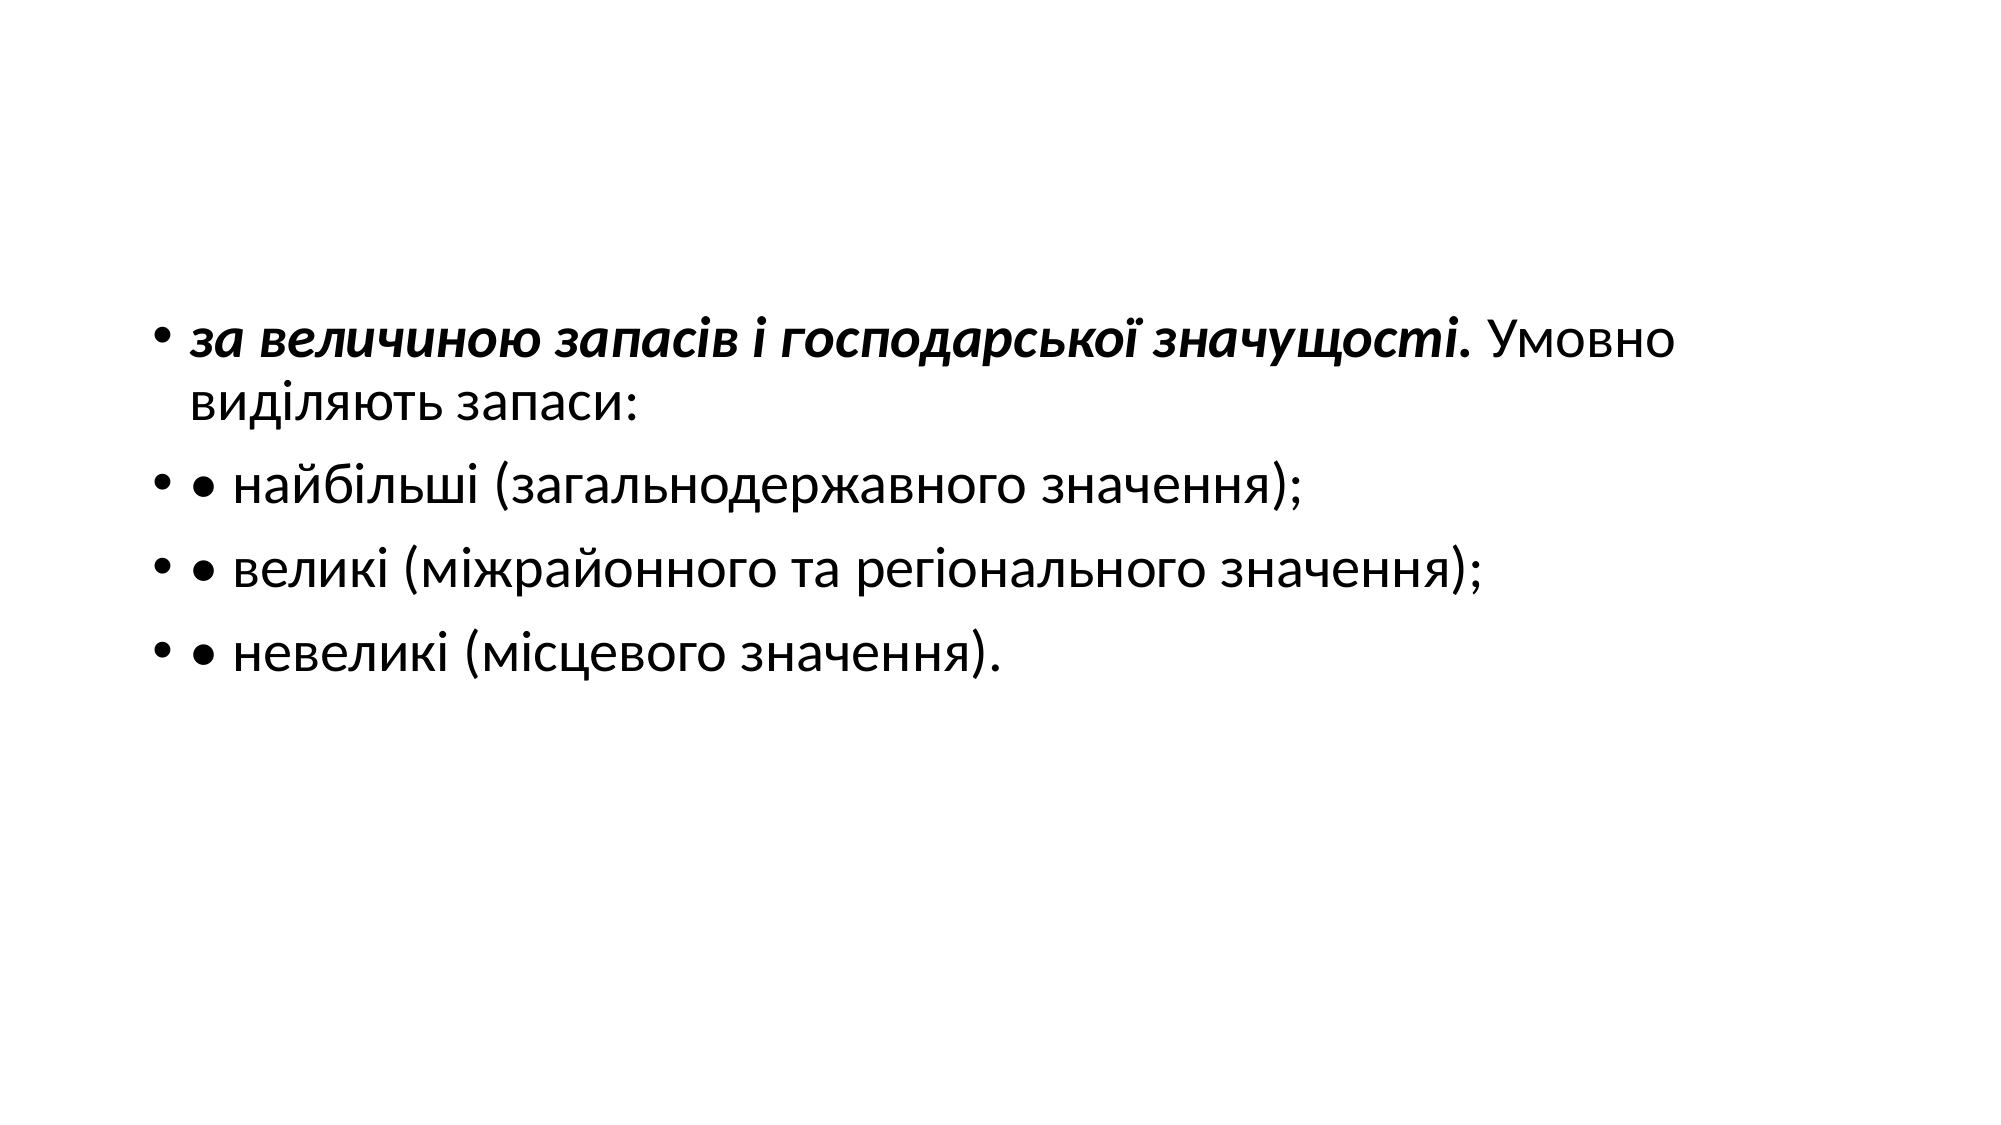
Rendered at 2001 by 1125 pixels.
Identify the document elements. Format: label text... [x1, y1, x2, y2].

list за величиною запасів і господарської значущості. Умовно виділяють запаси: • найбільші (загальнодержавного значення); • великі (міжрайонного та регіонального значення); • невеликі (місцевого значення). [137, 299, 1863, 1014]
